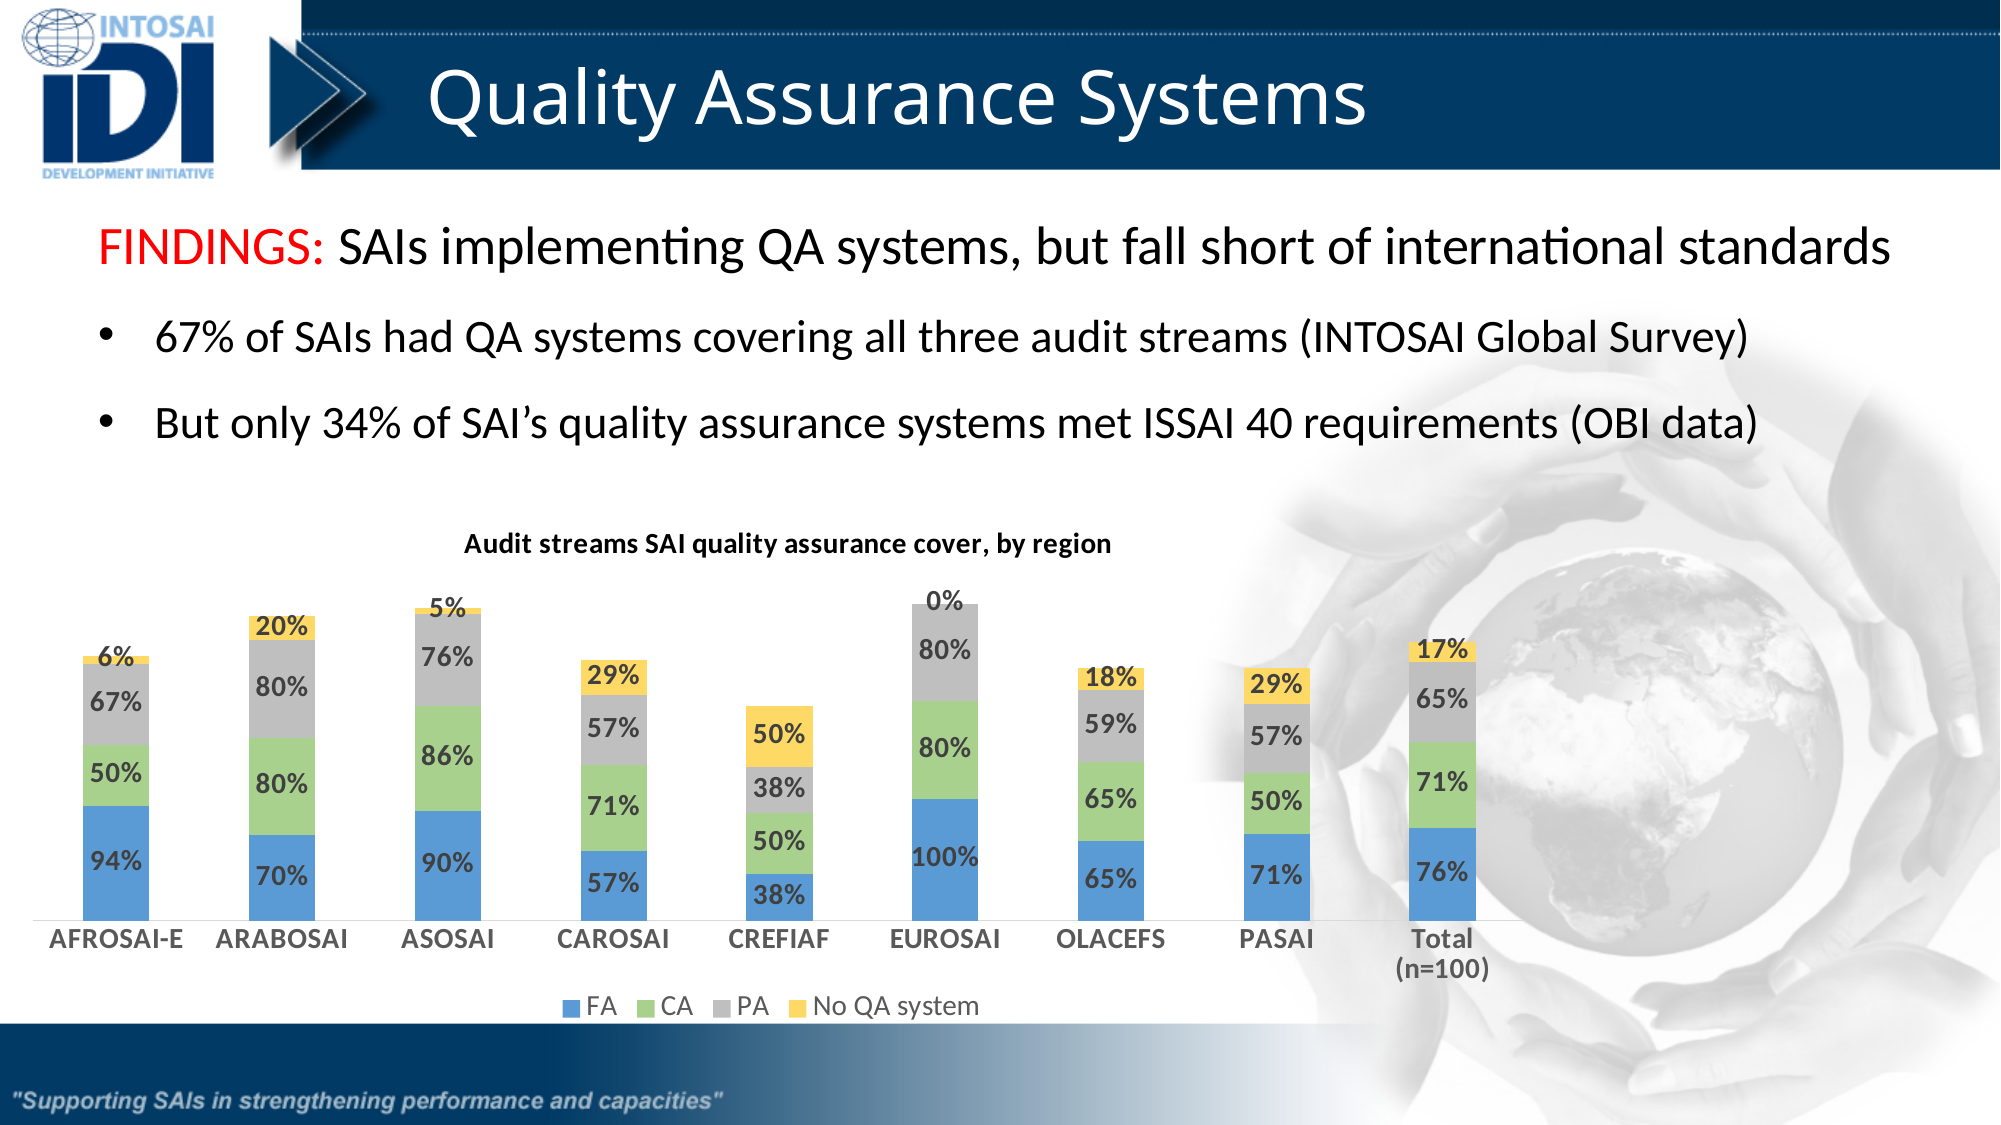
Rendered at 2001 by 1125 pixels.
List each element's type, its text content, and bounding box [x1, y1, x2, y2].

picture [0, 0, 2000, 1125]
list FINDINGS: SAIs implementing QA systems, but fall short of international standards 67% of SAIs had QA systems covering all three audit streams (INTOSAI Global Survey) But only 34% of SAI’s quality assurance systems met ISSAI 40 requirements (OBI data) [83, 190, 1934, 516]
chart [0, 515, 1563, 1030]
title Quality Assurance Systems [411, 30, 1903, 171]
